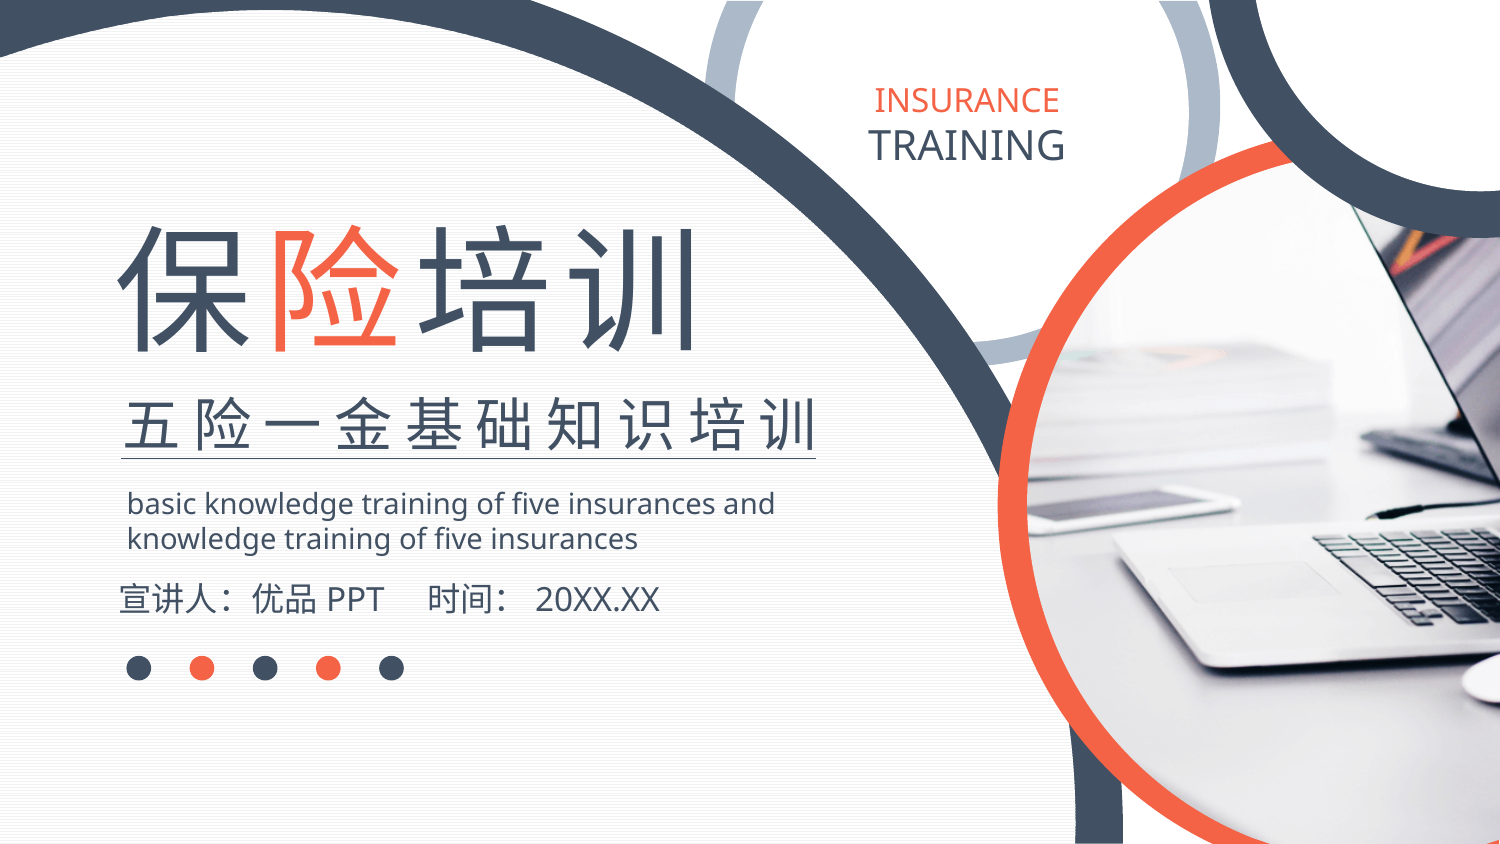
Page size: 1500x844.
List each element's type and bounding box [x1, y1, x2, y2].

text_box [1209, 0, 1500, 248]
text_box [107, 380, 867, 467]
text_box [974, 120, 1500, 844]
text_box [126, 655, 404, 681]
text_box [1124, 0, 1209, 120]
text_box [0, 0, 1124, 844]
